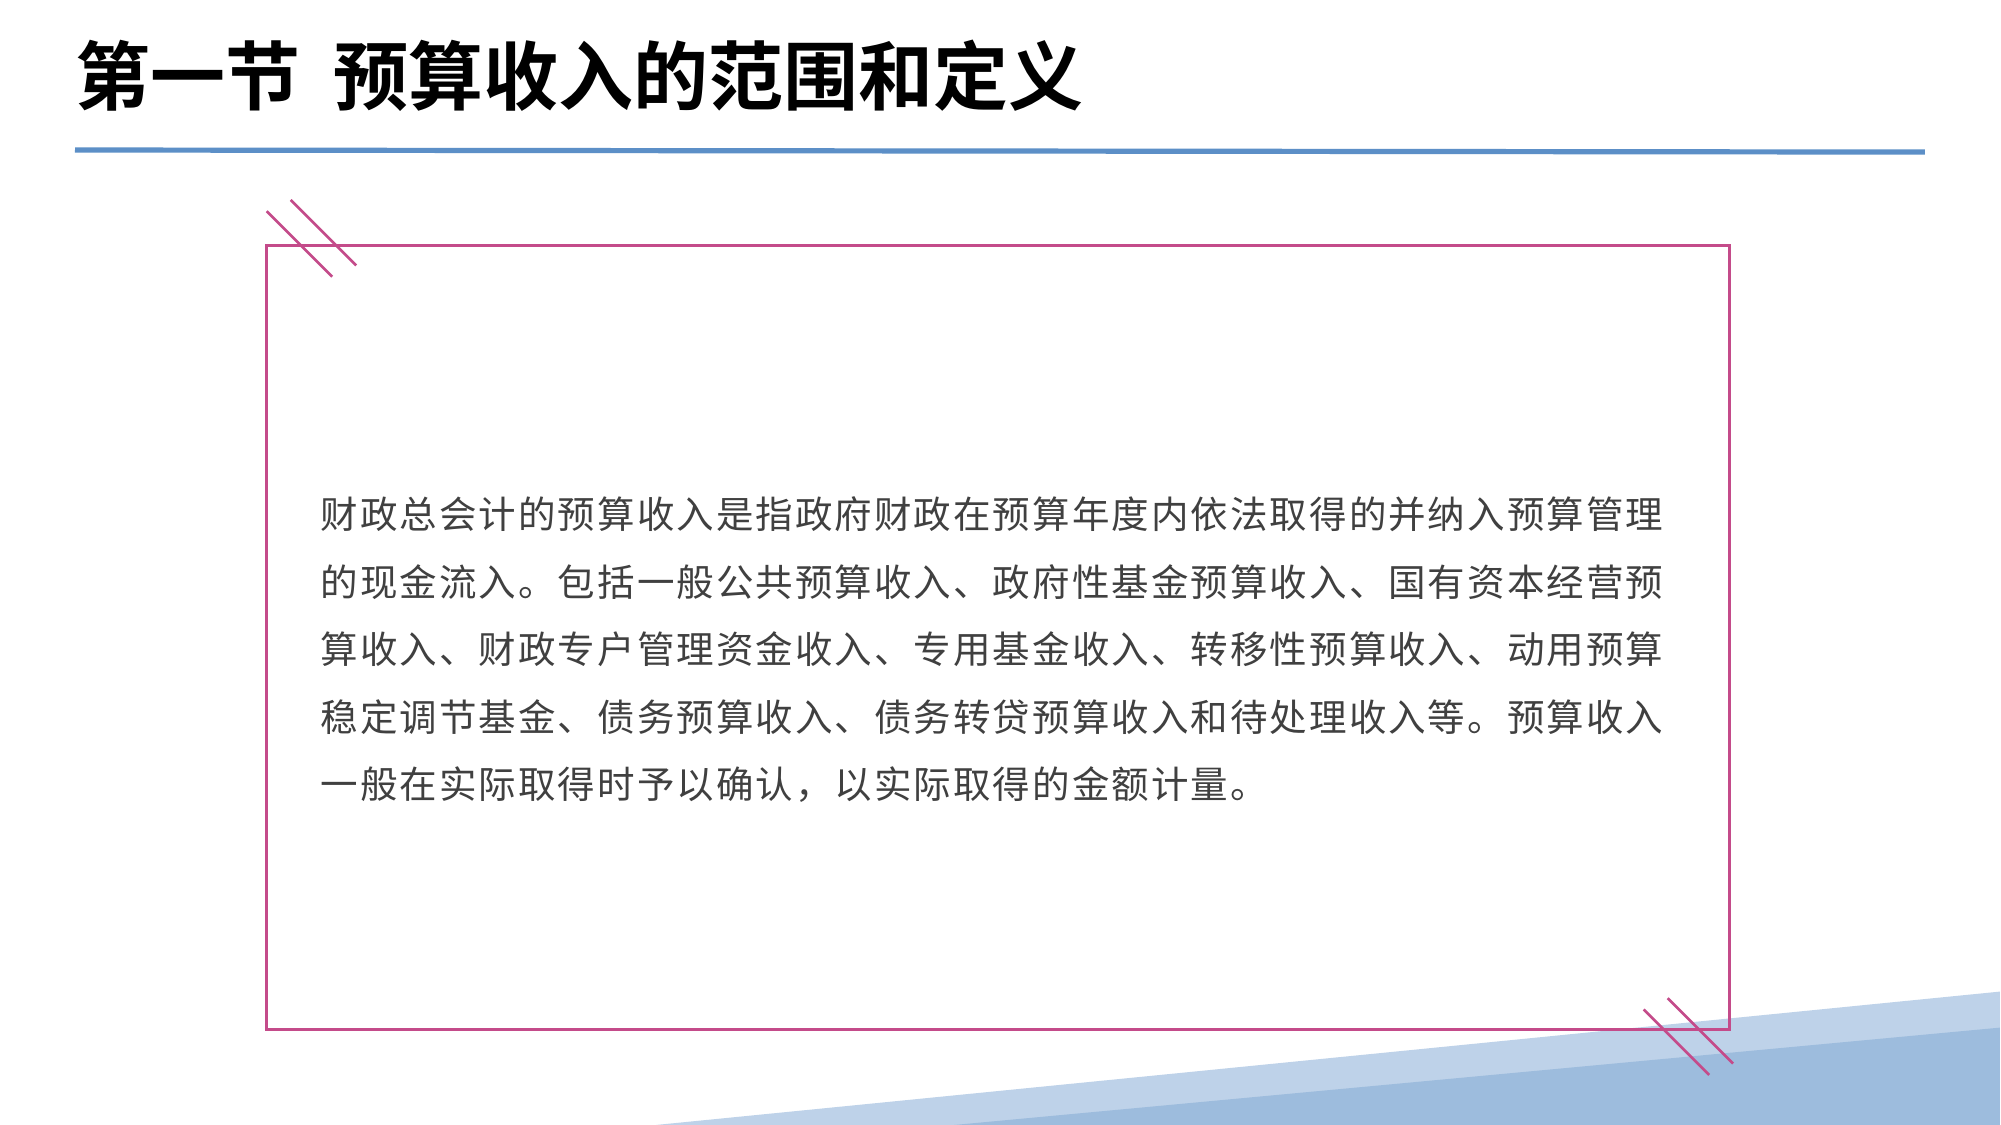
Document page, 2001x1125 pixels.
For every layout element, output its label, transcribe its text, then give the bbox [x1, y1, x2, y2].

text_box 财政总会计的预算收入是指政府财政在预算年度内依法取得的并纳入预算管理的现金流入。包括一般公共预算收入、政府性基金预算收入、国有资本经营预算收入、财政专户管理资金收入、专用基金收入、转移性预算收入、动用预算稳定调节基金、债务预算收入、债务转贷预算收入和待处理收入等。预算收入一般在实际取得时予以确认，以实际取得的金额计量。 [310, 324, 1686, 951]
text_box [656, 991, 2000, 1125]
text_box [74, 149, 1925, 153]
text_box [1667, 998, 1734, 1064]
text_box [266, 244, 1730, 1030]
text_box 第一节 预算收入的范围和定义 [75, 24, 1925, 125]
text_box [266, 211, 333, 277]
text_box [290, 199, 357, 266]
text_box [1643, 1009, 1710, 1075]
